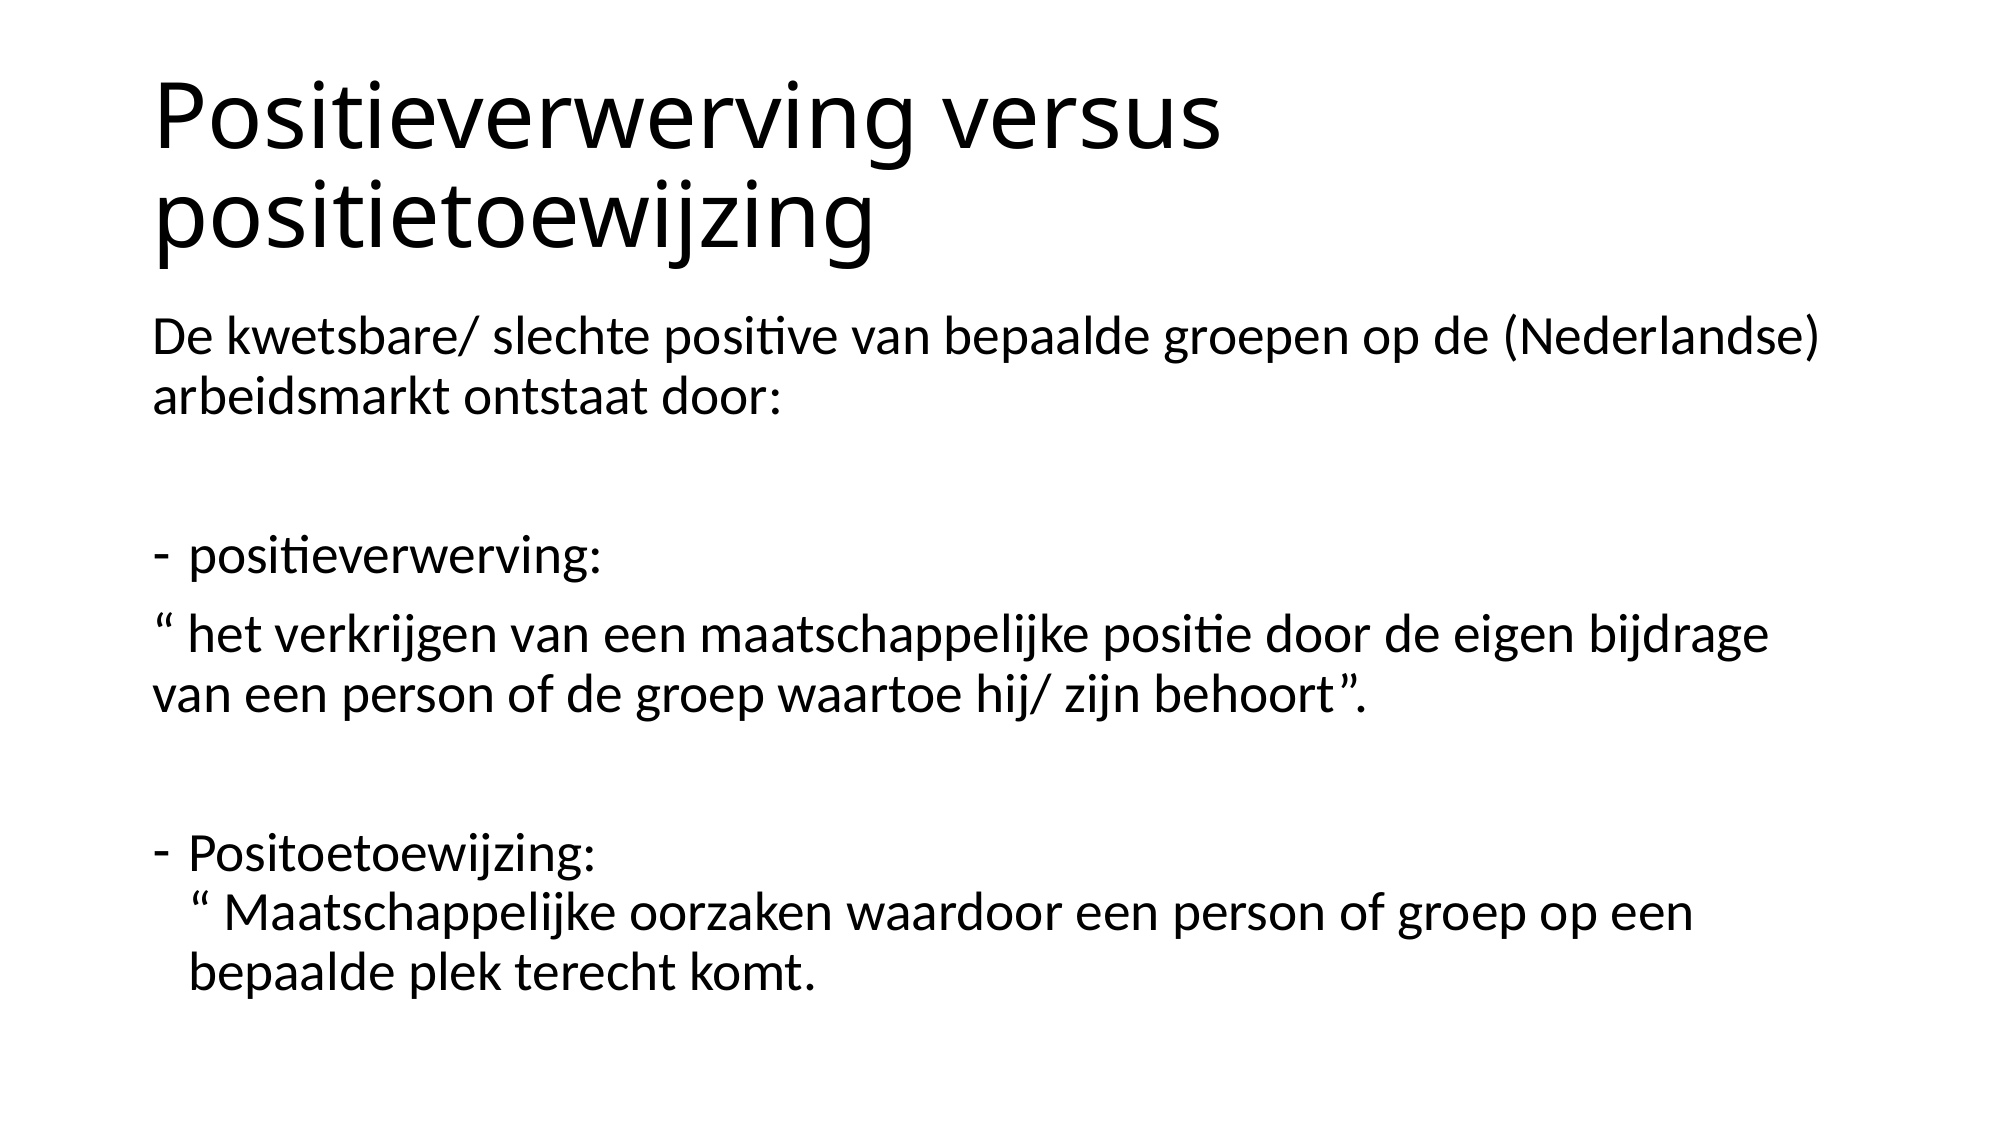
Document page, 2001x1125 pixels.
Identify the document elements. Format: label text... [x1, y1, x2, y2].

list De kwetsbare/ slechte positive van bepaalde groepen op de (Nederlandse) arbeidsmarkt ontstaat door: positieverwerving: “ het verkrijgen van een maatschappelijke positie door de eigen bijdrage van een person of de groep waartoe hij/ zijn behoort”. Positoetoewijzing: “ Maatschappelijke oorzaken waardoor een person of groep op een bepaalde plek terecht komt. [137, 299, 1863, 1014]
title Positieverwerving versus positietoewijzing [137, 59, 1863, 278]
